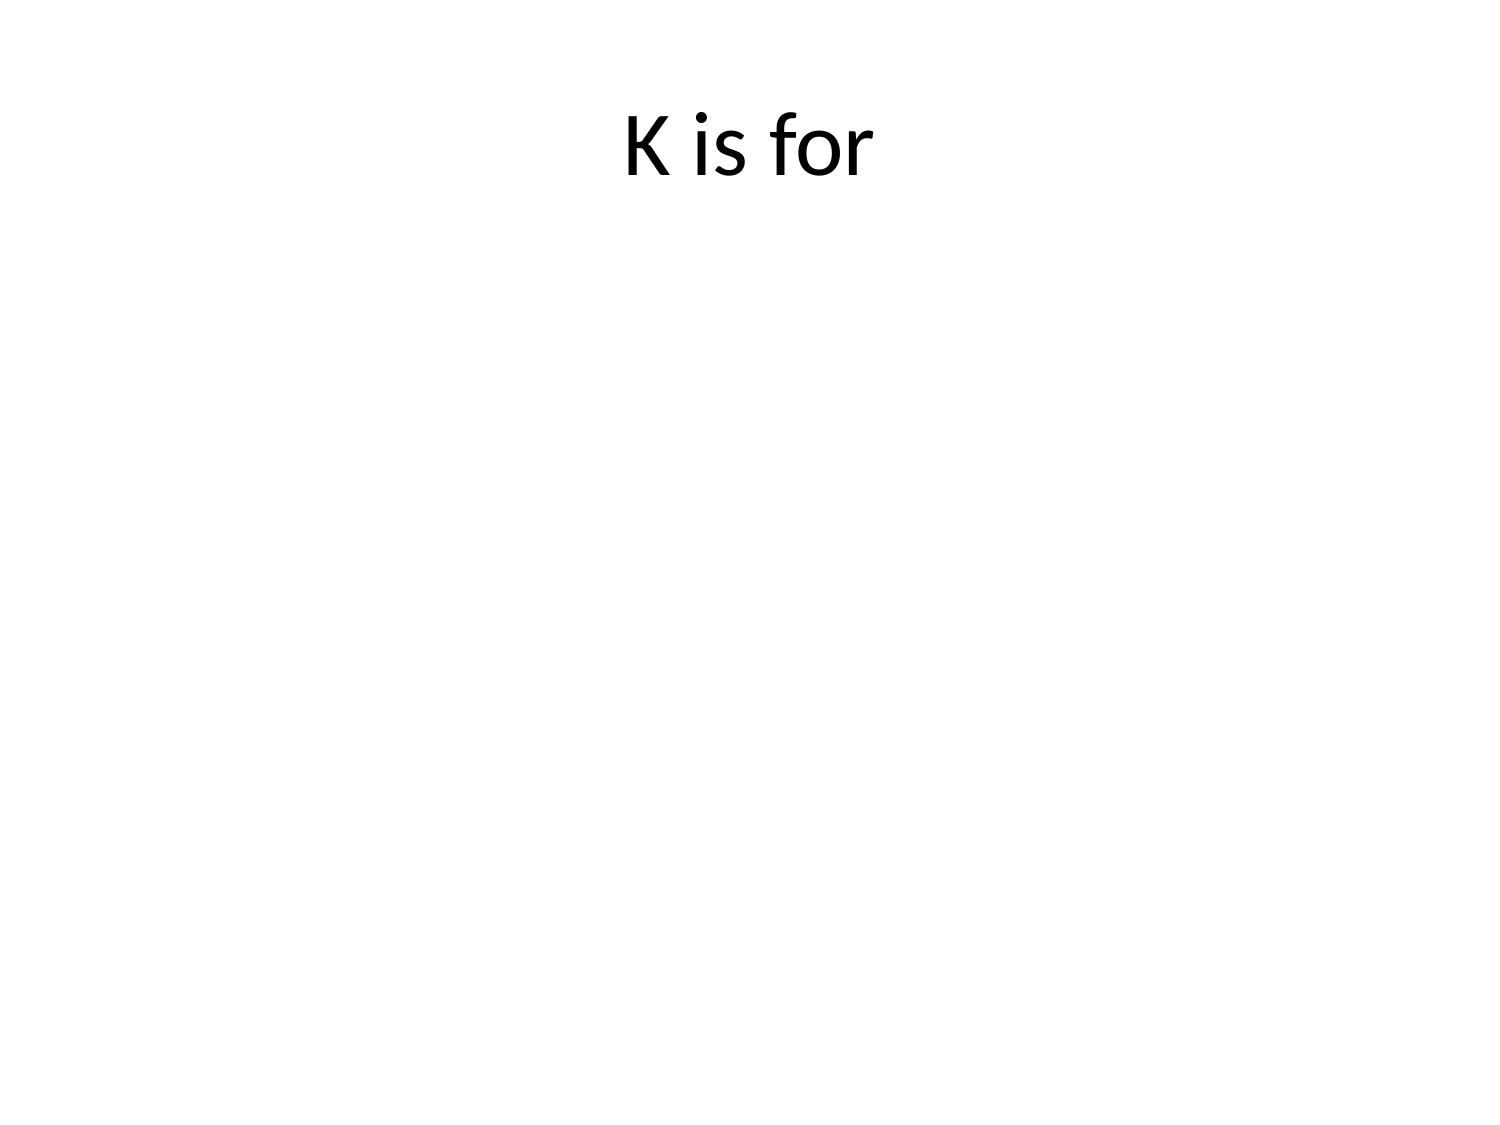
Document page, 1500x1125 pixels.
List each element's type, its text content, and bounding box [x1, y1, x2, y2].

title K is for [75, 45, 1425, 233]
